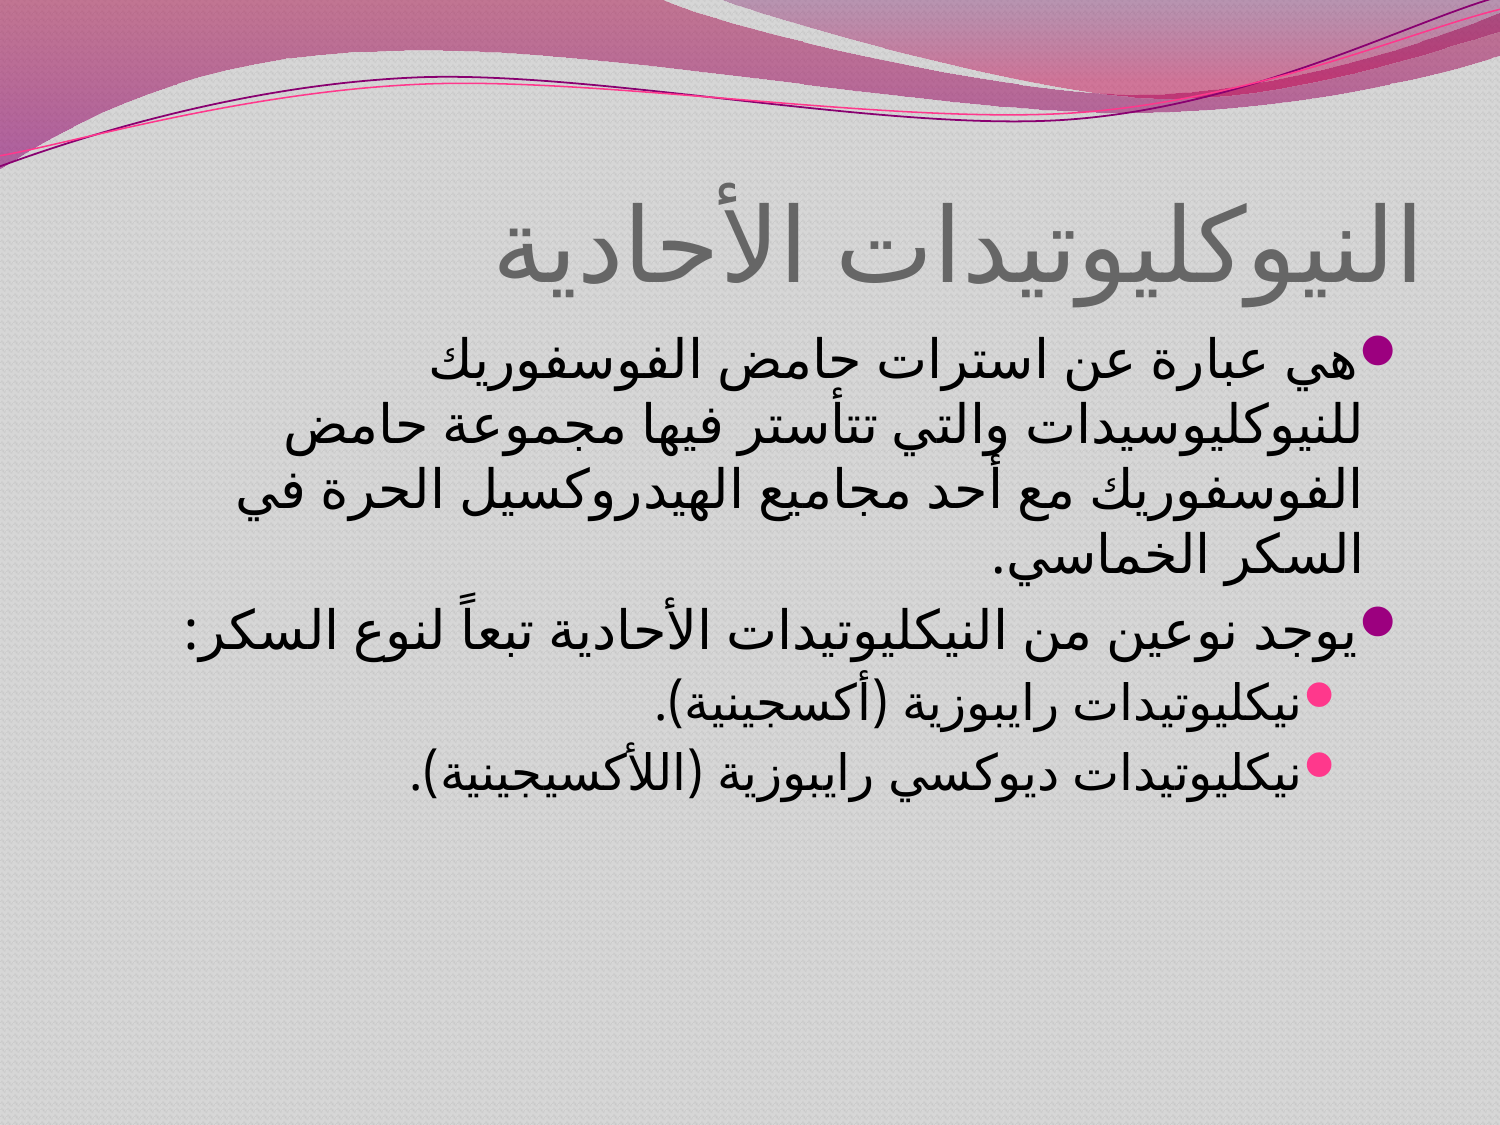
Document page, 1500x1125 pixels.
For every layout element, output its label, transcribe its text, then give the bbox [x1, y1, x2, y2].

title النيوكليوتيدات الأحادية [75, 115, 1425, 303]
list هي عبارة عن استرات حامض الفوسفوريك للنيوكليوسيدات والتي تتأستر فيها مجموعة حامض الفوسفوريك مع أحد مجاميع الهيدروكسيل الحرة في السكر الخماسي. يوجد نوعين من النيكليوتيدات الأحادية تبعاً لنوع السكر: نيكليوتيدات رايبوزية (أكسجينية). نيكليوتيدات ديوكسي رايبوزية (اللأكسيجينية). [75, 317, 1425, 1038]
